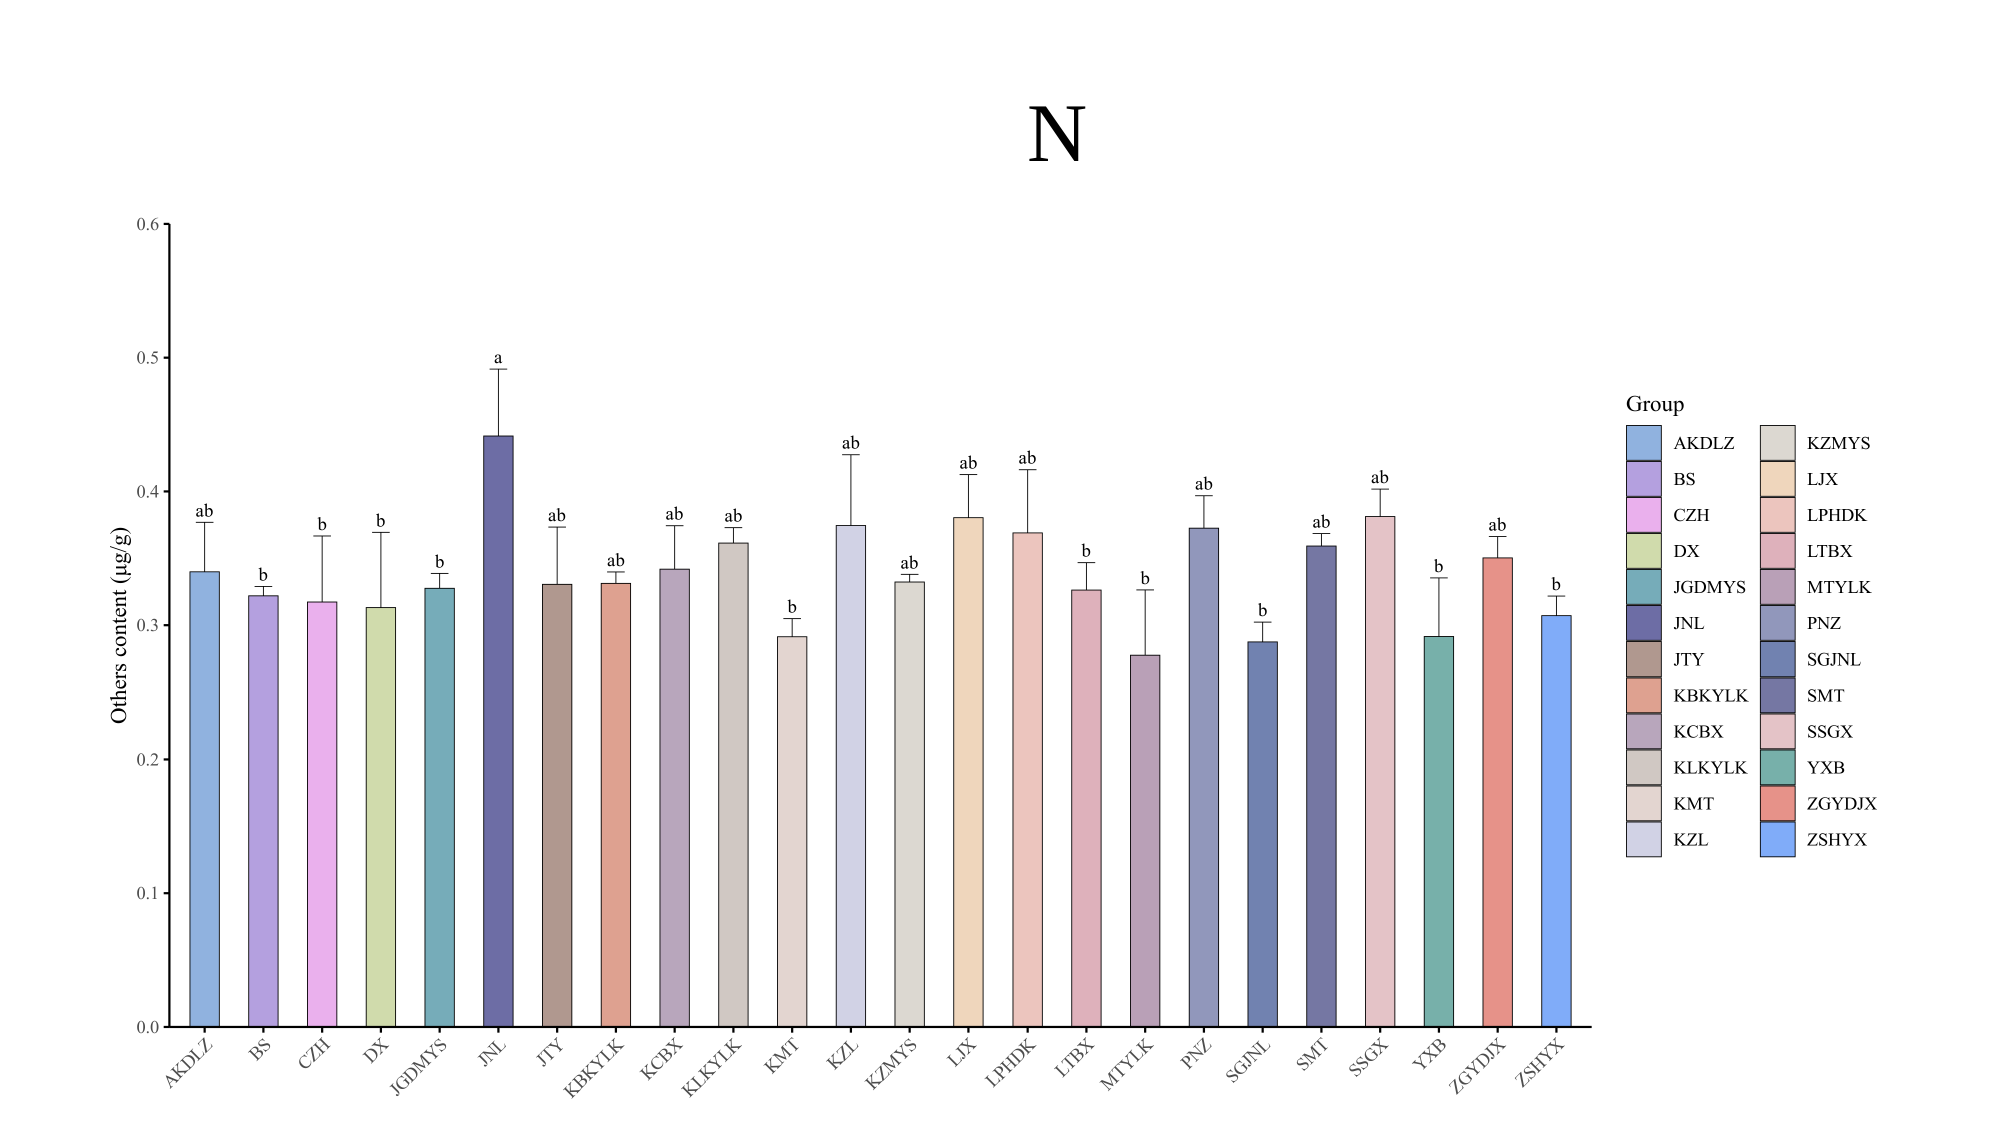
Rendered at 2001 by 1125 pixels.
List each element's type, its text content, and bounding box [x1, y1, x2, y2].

picture [99, 211, 1901, 1113]
title N [265, 12, 1851, 187]
